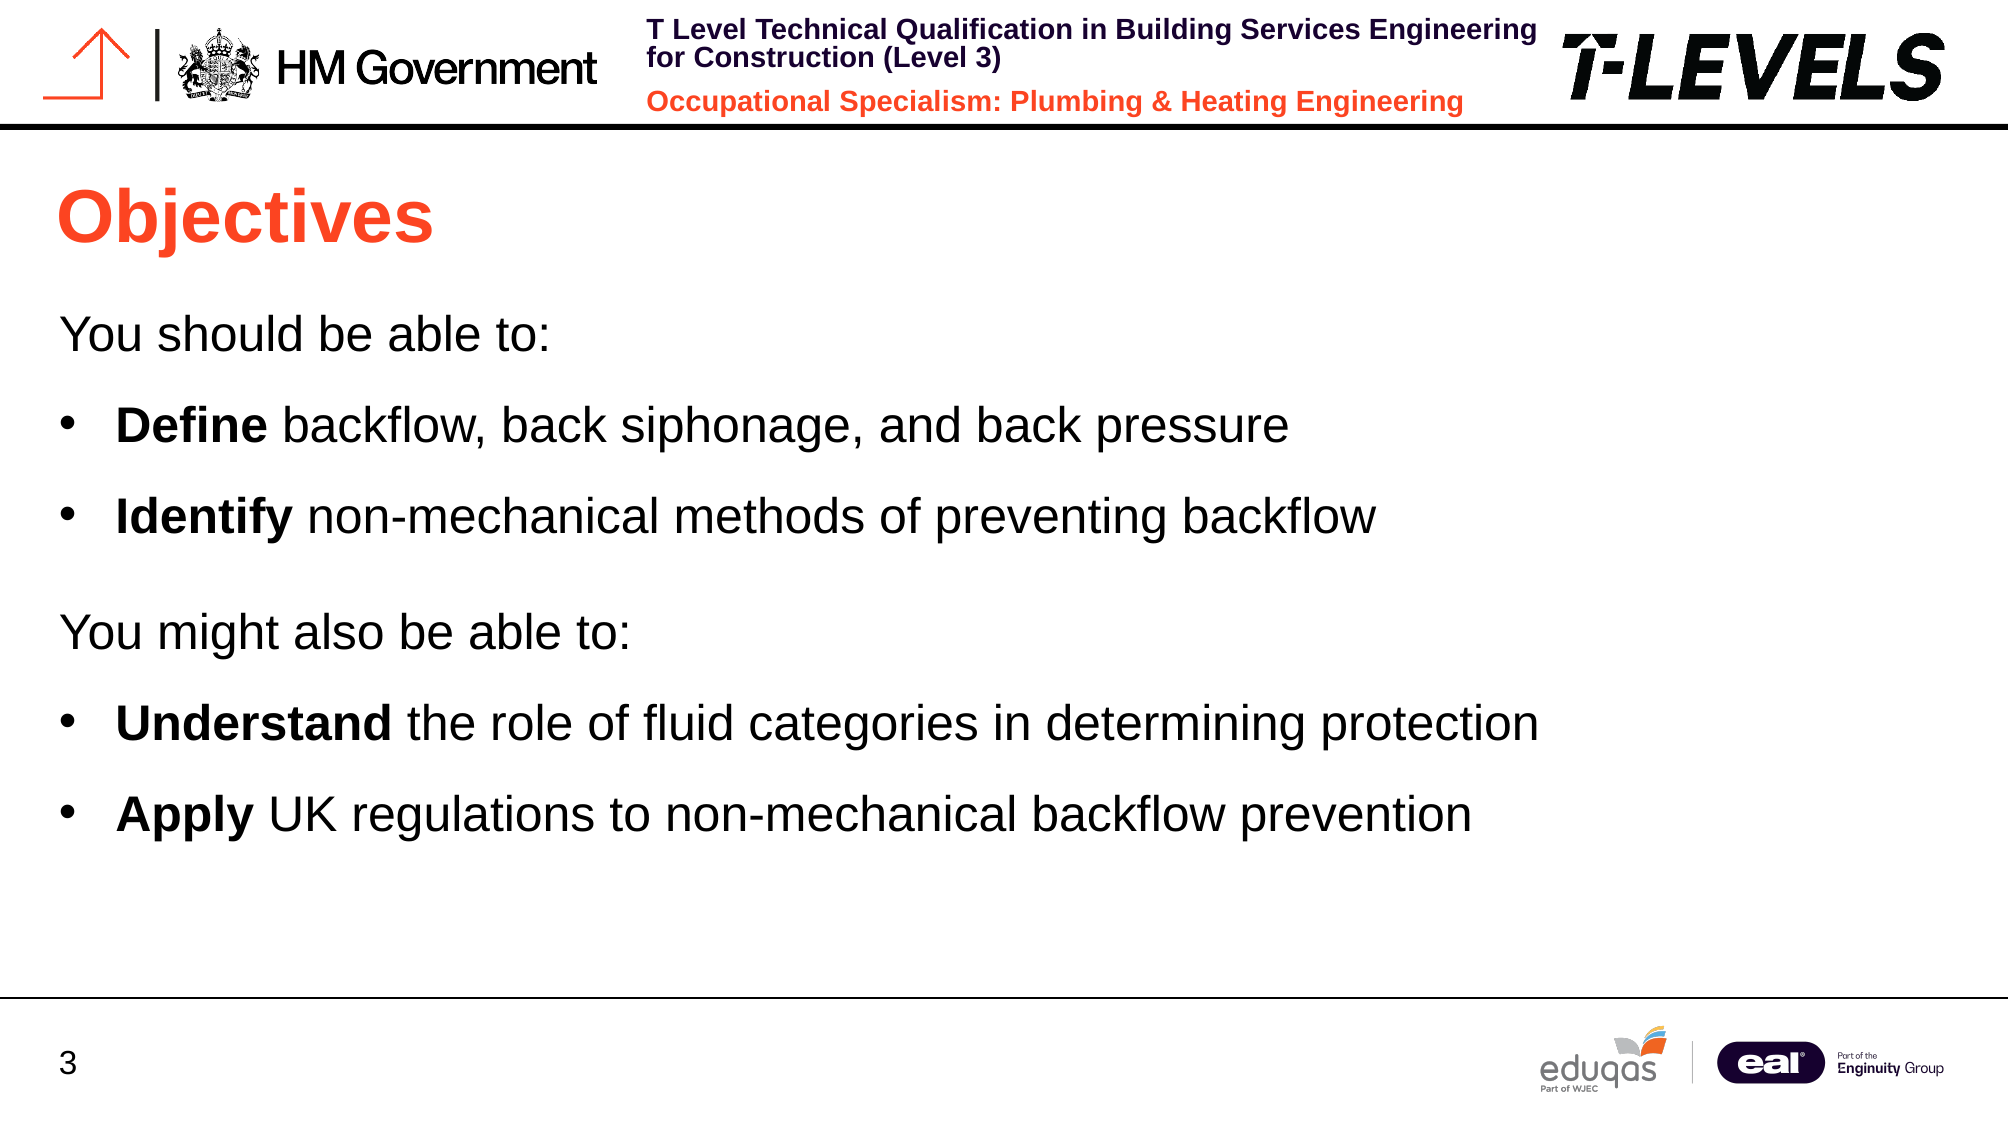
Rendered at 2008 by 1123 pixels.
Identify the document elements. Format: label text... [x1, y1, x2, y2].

title Objectives [41, 111, 1949, 314]
picture [38, 27, 136, 100]
picture [1543, 25, 1964, 108]
picture [1535, 1021, 1949, 1097]
list You should be able to: Define backflow, back siphonage, and back pressure Identify non-mechanical methods of preventing backflow You might also be able to: Understand the role of fluid categories in determining protection Apply UK regulations to non-mechanical backflow prevention [59, 295, 1949, 975]
picture [155, 28, 597, 102]
